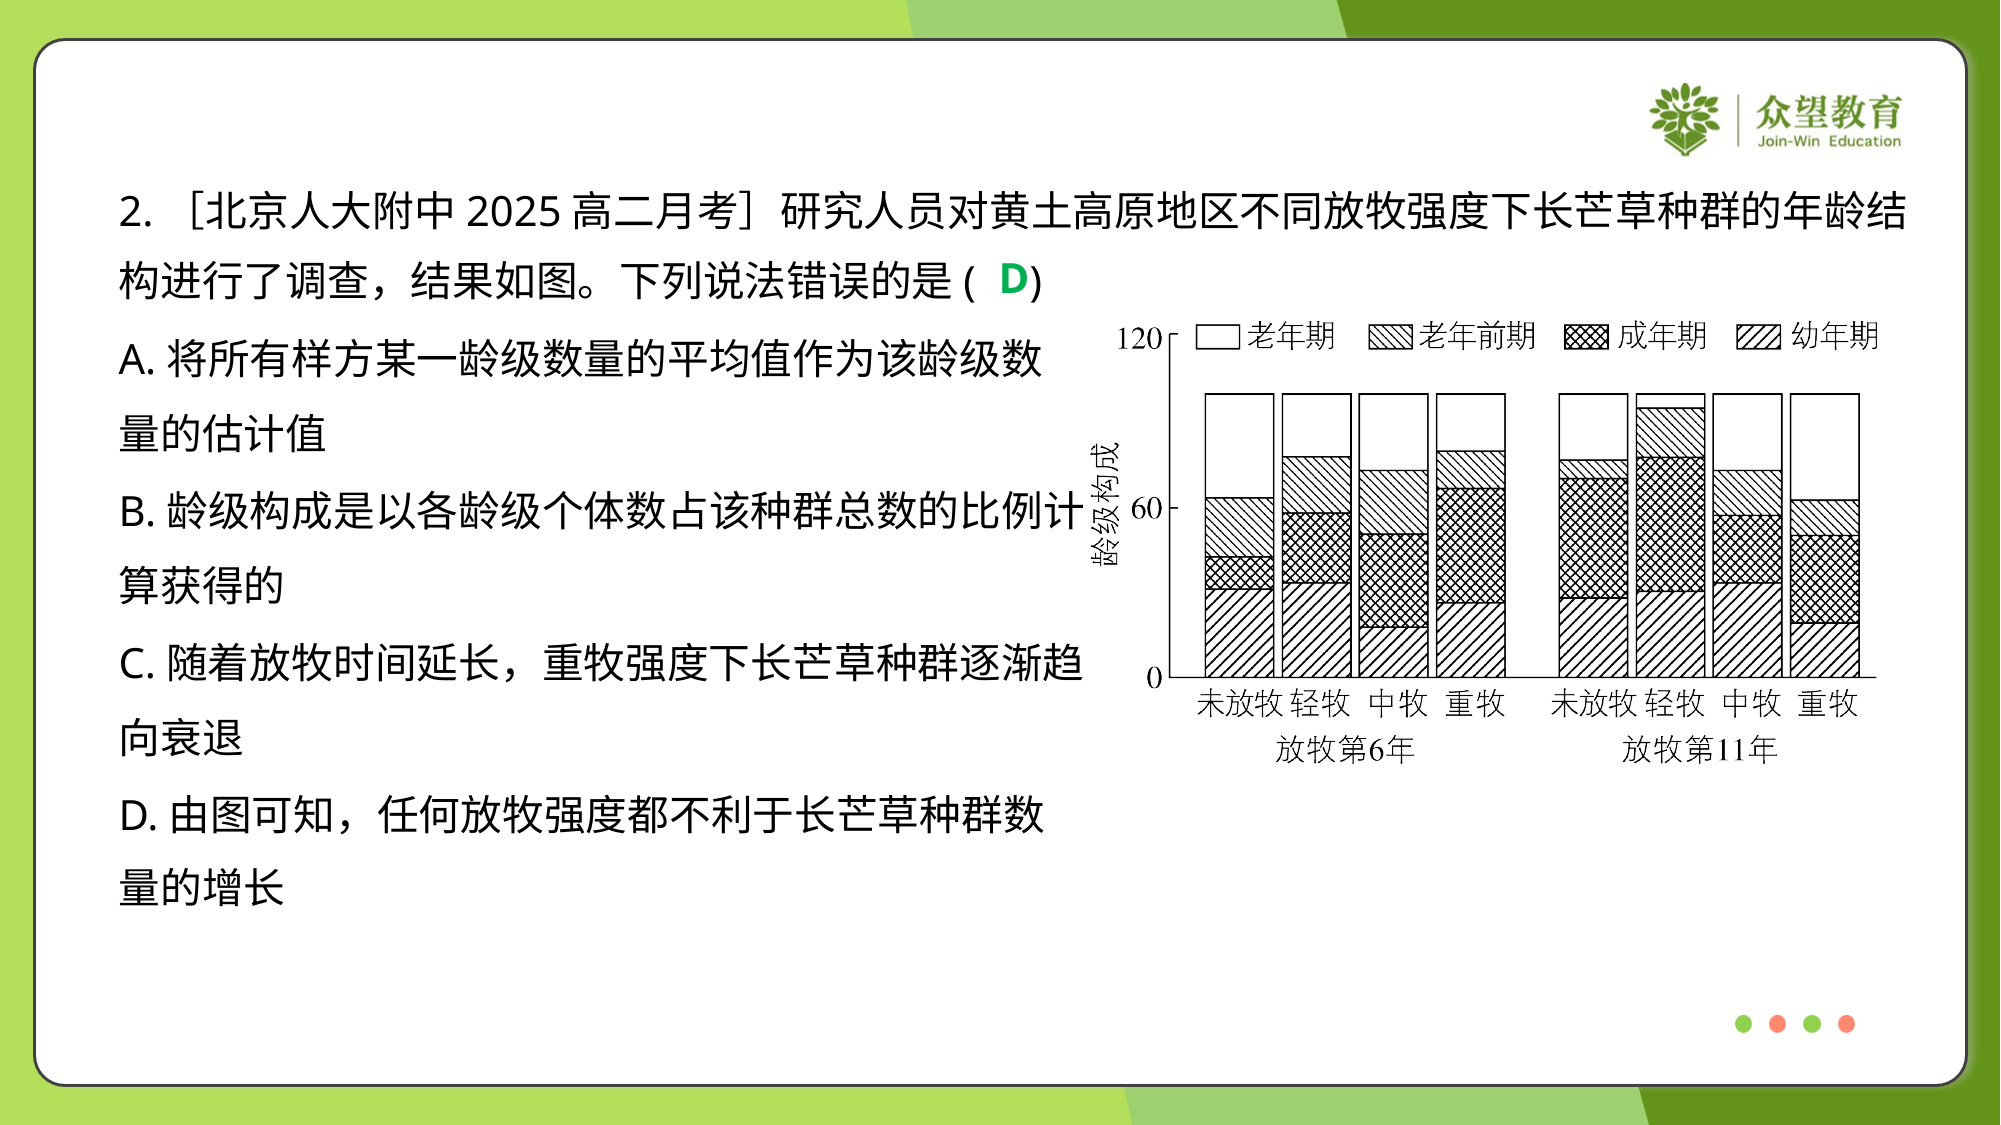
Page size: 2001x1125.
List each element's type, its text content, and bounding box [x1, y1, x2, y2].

text_box D [982, 231, 1046, 296]
text_box 2.［北京人大附中2025高二月考］研究人员对黄土高原地区不同放牧强度下长芒草种群的年龄结 构进行了调查，结果如图。下列说法错误的是( ) [118, 159, 1883, 298]
picture [0, 0, 2000, 1125]
text_box A.将所有样方某一龄级数量的平均值作为该龄级数 量的估计值 B.龄级构成是以各龄级个体数占该种群总数的比例计 算获得的 C.随着放牧时间延长，重牧强度下长芒草种群逐渐趋 向衰退 D.由图可知，任何放牧强度都不利于长芒草种群数 量的增长 [118, 307, 1074, 905]
